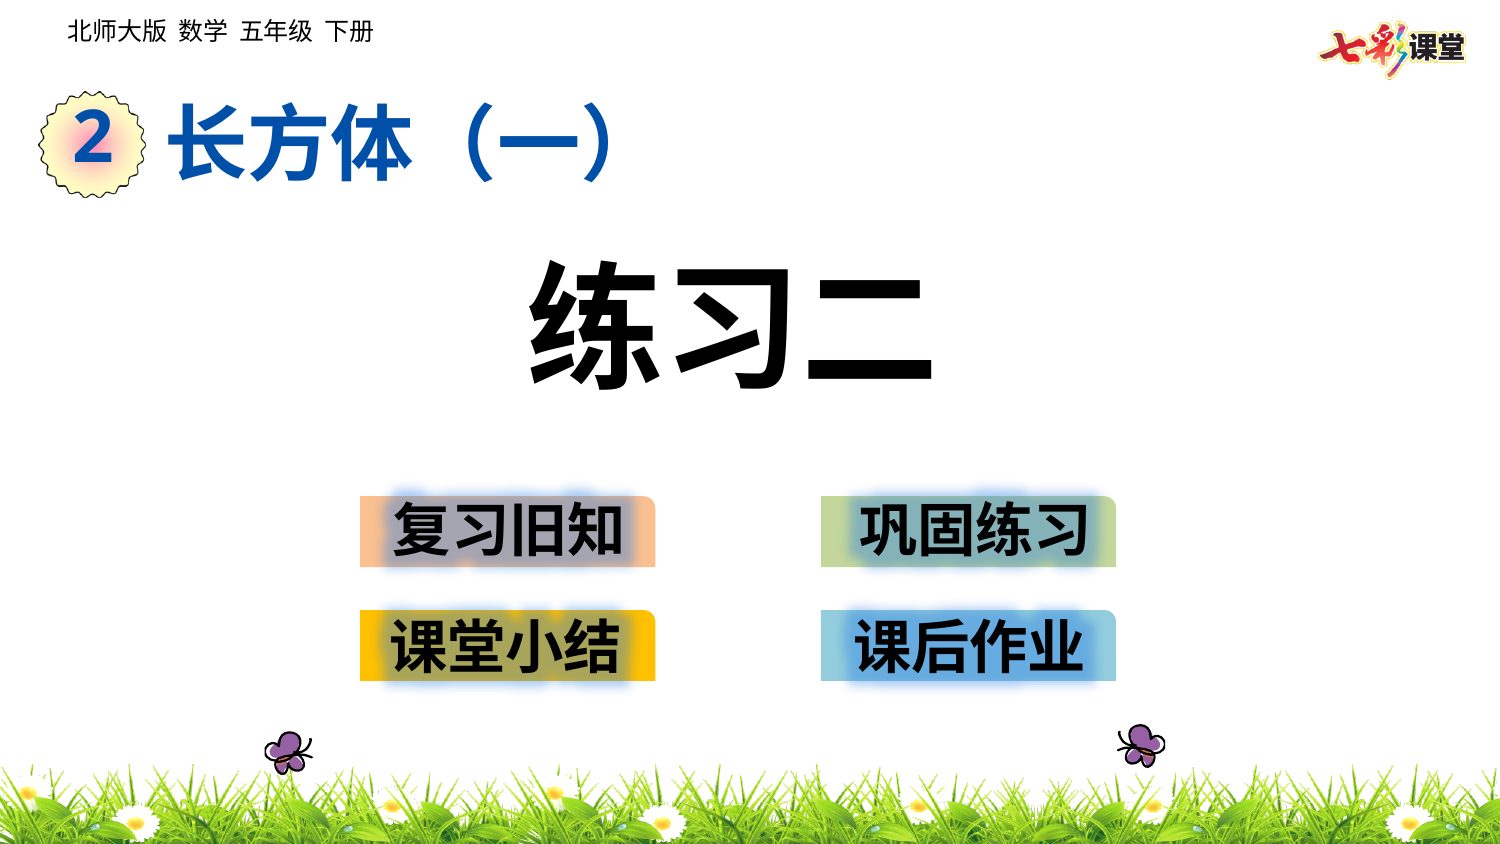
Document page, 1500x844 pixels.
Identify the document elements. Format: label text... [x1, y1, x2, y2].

text_box 课堂小结 [370, 598, 642, 693]
text_box 练习二 [515, 235, 951, 412]
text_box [37, 81, 146, 198]
text_box 巩固练习 [840, 481, 1112, 575]
text_box 复习旧知 [373, 481, 646, 575]
text_box [818, 494, 822, 570]
picture [1316, 20, 1468, 80]
text_box 长方体（一） [153, 85, 676, 197]
text_box 课后作业 [833, 598, 1106, 693]
picture [0, 723, 1500, 844]
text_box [0, 0, 573, 70]
